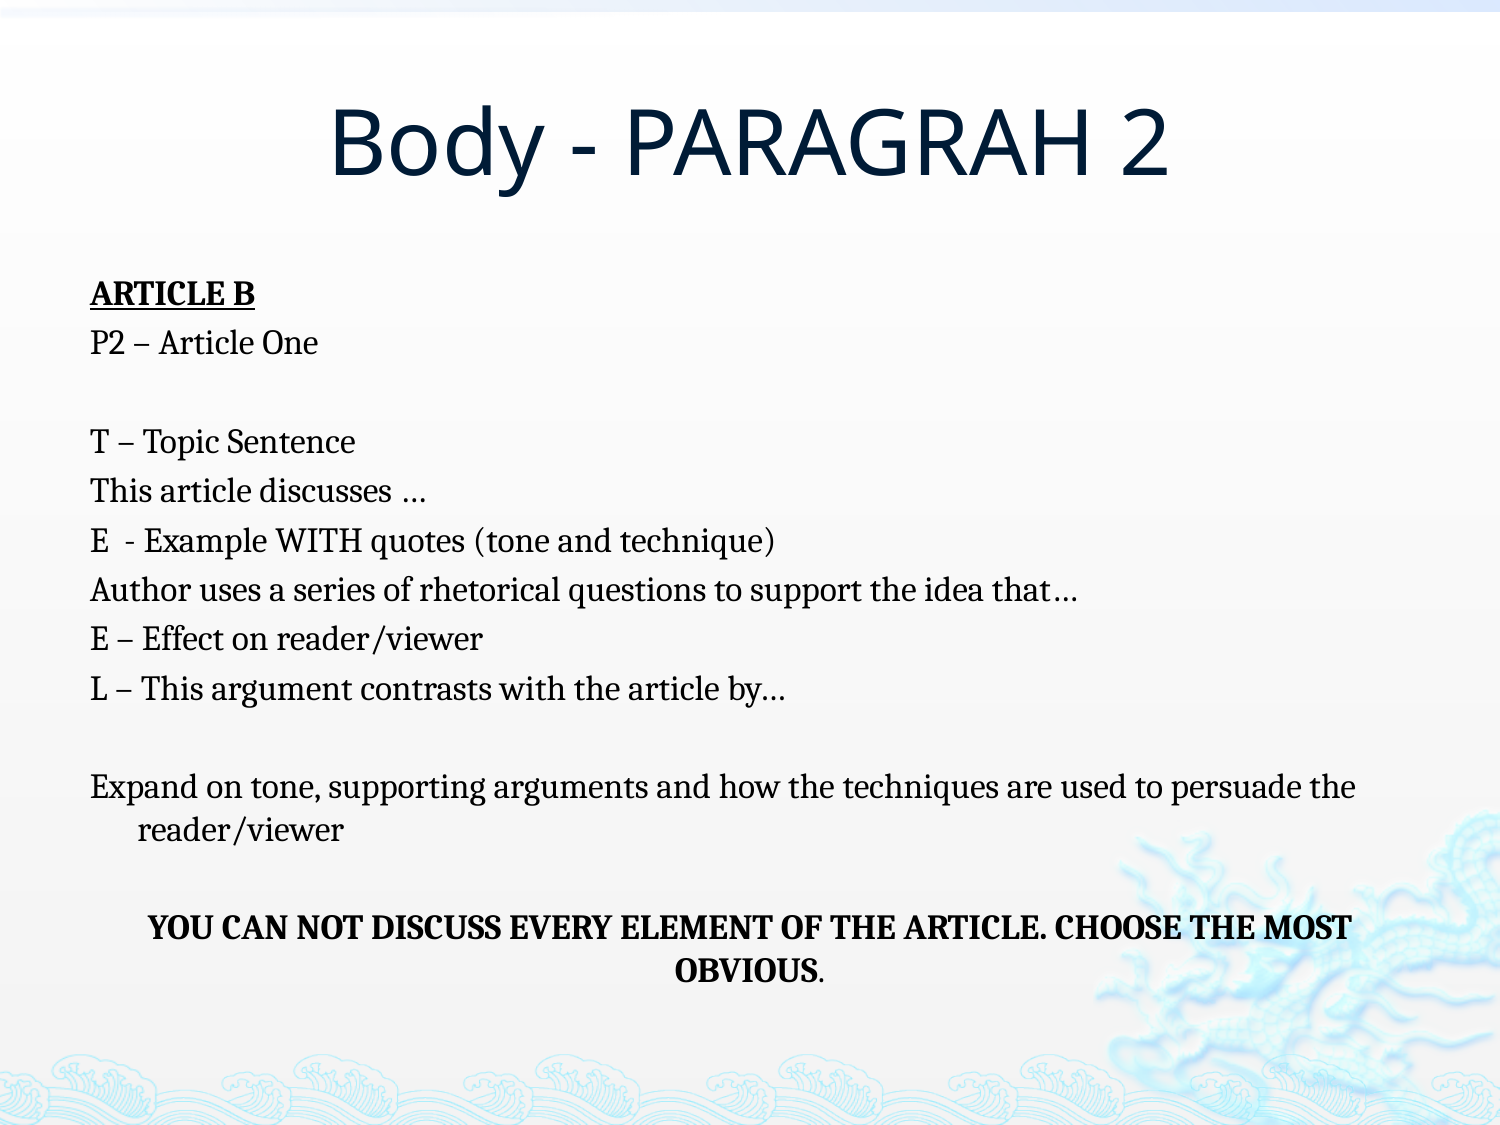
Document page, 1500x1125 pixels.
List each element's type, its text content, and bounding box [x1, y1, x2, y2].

title Body - PARAGRAH 2 [75, 45, 1425, 233]
list ARTICLE B P2 – Article One T – Topic Sentence This article discusses … E - Example WITH quotes (tone and technique) Author uses a series of rhetorical questions to support the idea that… E – Effect on reader/viewer L – This argument contrasts with the article by… Expand on tone, supporting arguments and how the techniques are used to persuade the reader/viewer YOU CAN NOT DISCUSS EVERY ELEMENT OF THE ARTICLE. CHOOSE THE MOST OBVIOUS. [75, 262, 1425, 1005]
